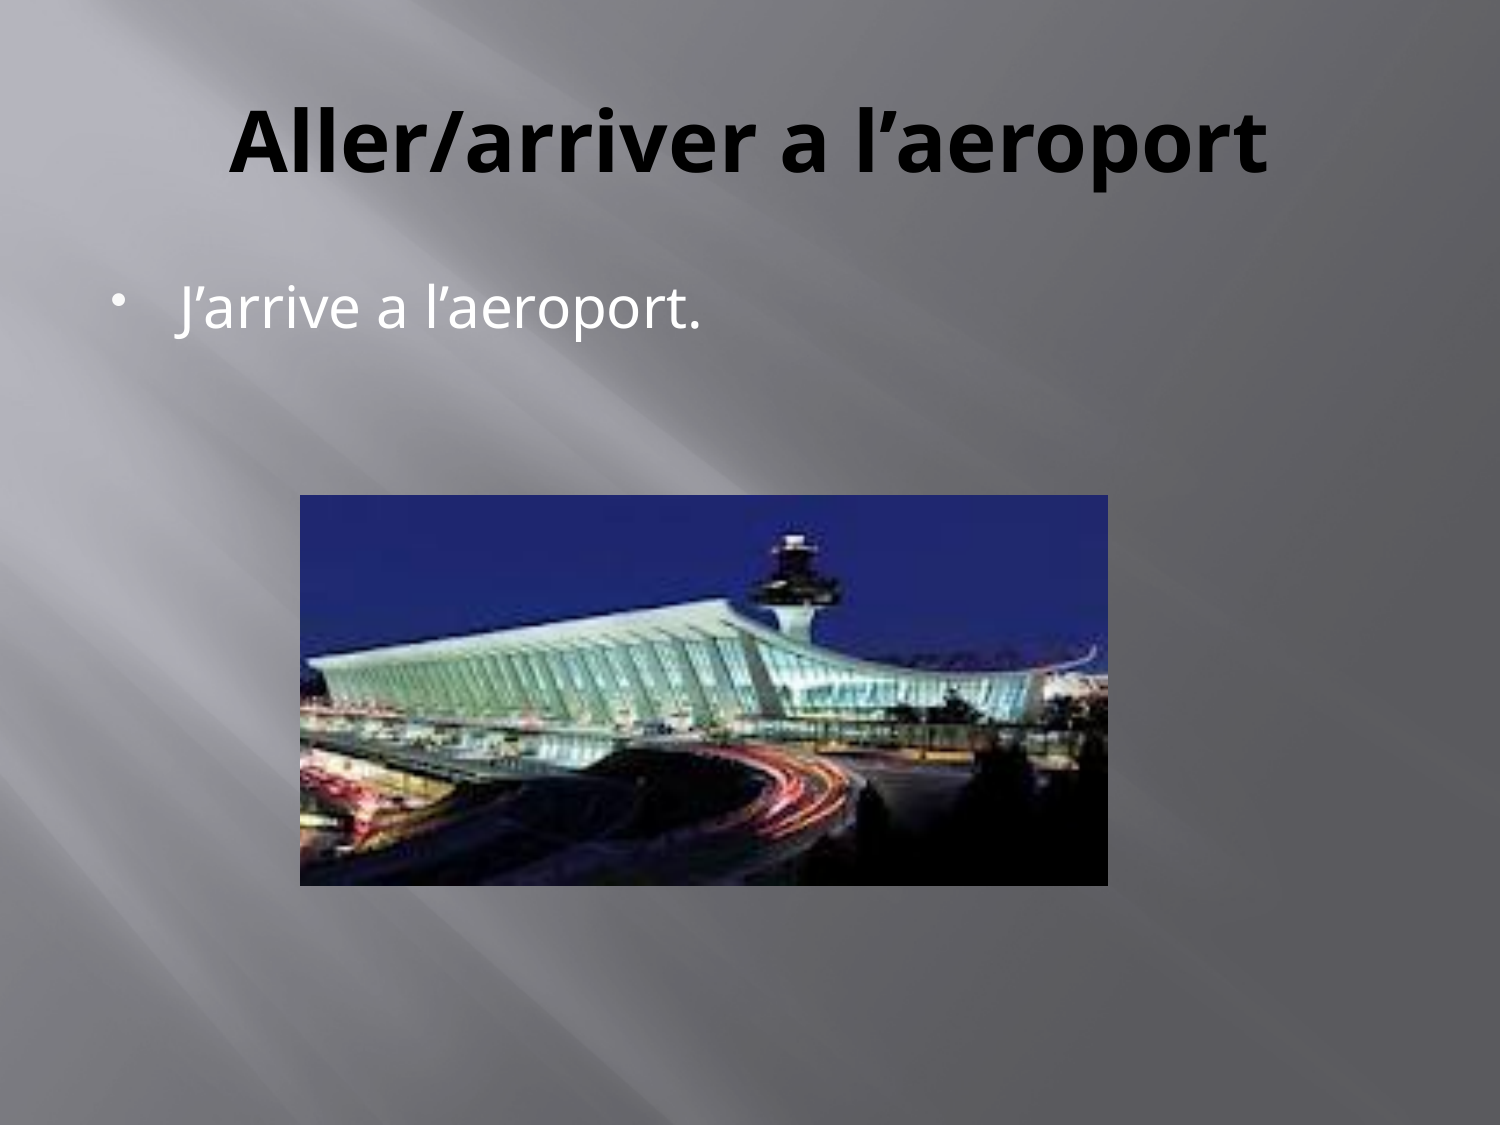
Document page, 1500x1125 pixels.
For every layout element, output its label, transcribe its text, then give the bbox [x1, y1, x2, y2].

title Aller/arriver a l’aeroport [75, 45, 1425, 233]
picture [299, 495, 1109, 887]
list J’arrive a l’aeroport. [75, 262, 1425, 1035]
